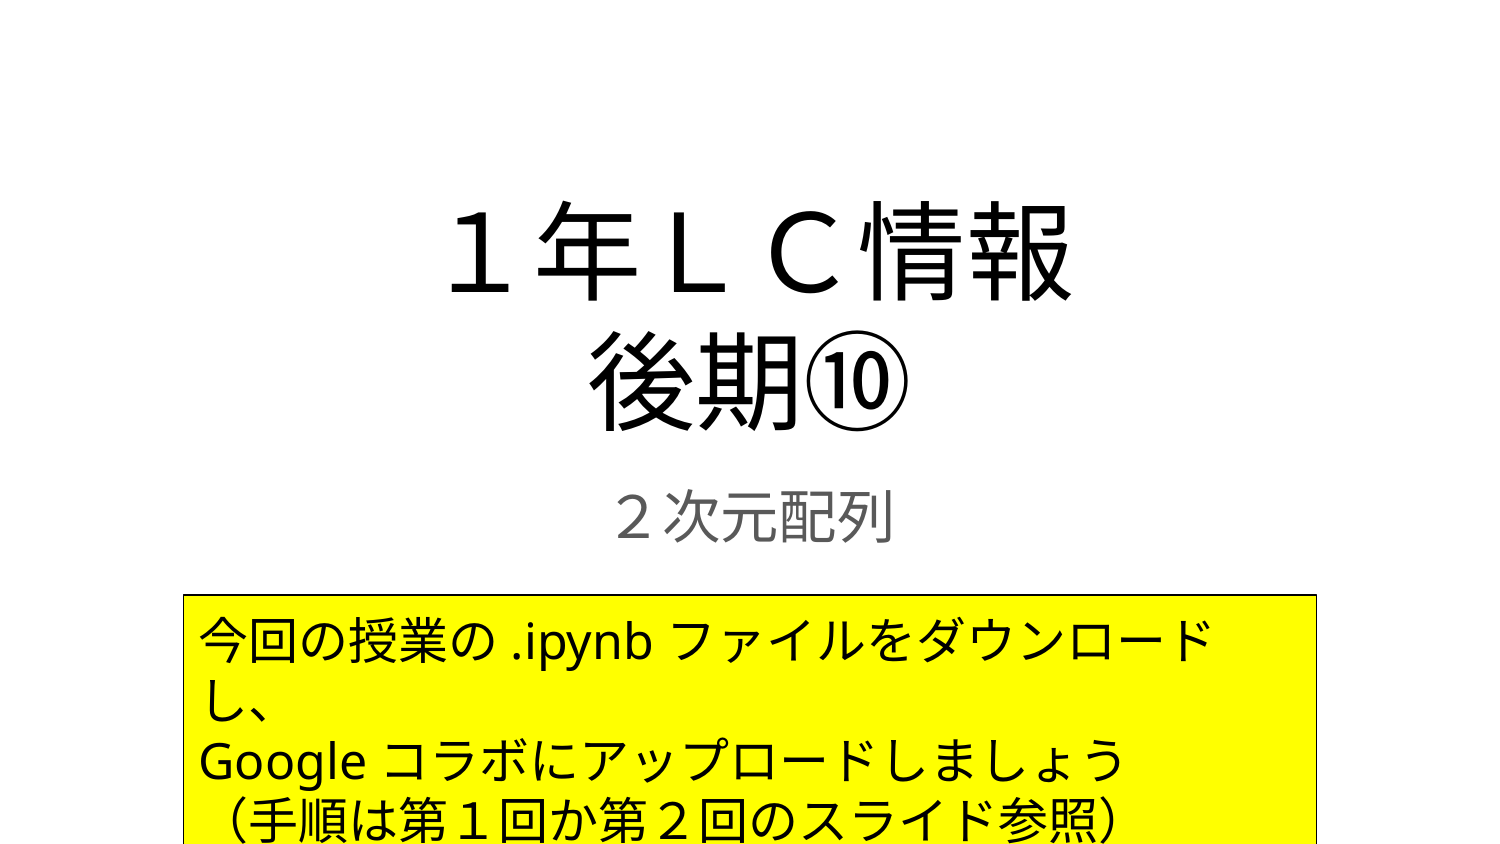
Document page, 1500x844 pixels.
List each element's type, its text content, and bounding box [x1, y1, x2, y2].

subtitle ２次元配列 [51, 464, 1449, 595]
title １年ＬＣ情報 後期⑩ [51, 122, 1449, 459]
text_box 今回の授業の.ipynbファイルをダウンロードし、 Googleコラボにアップロードしましょう （手順は第１回か第２回のスライド参照） [183, 594, 1317, 844]
